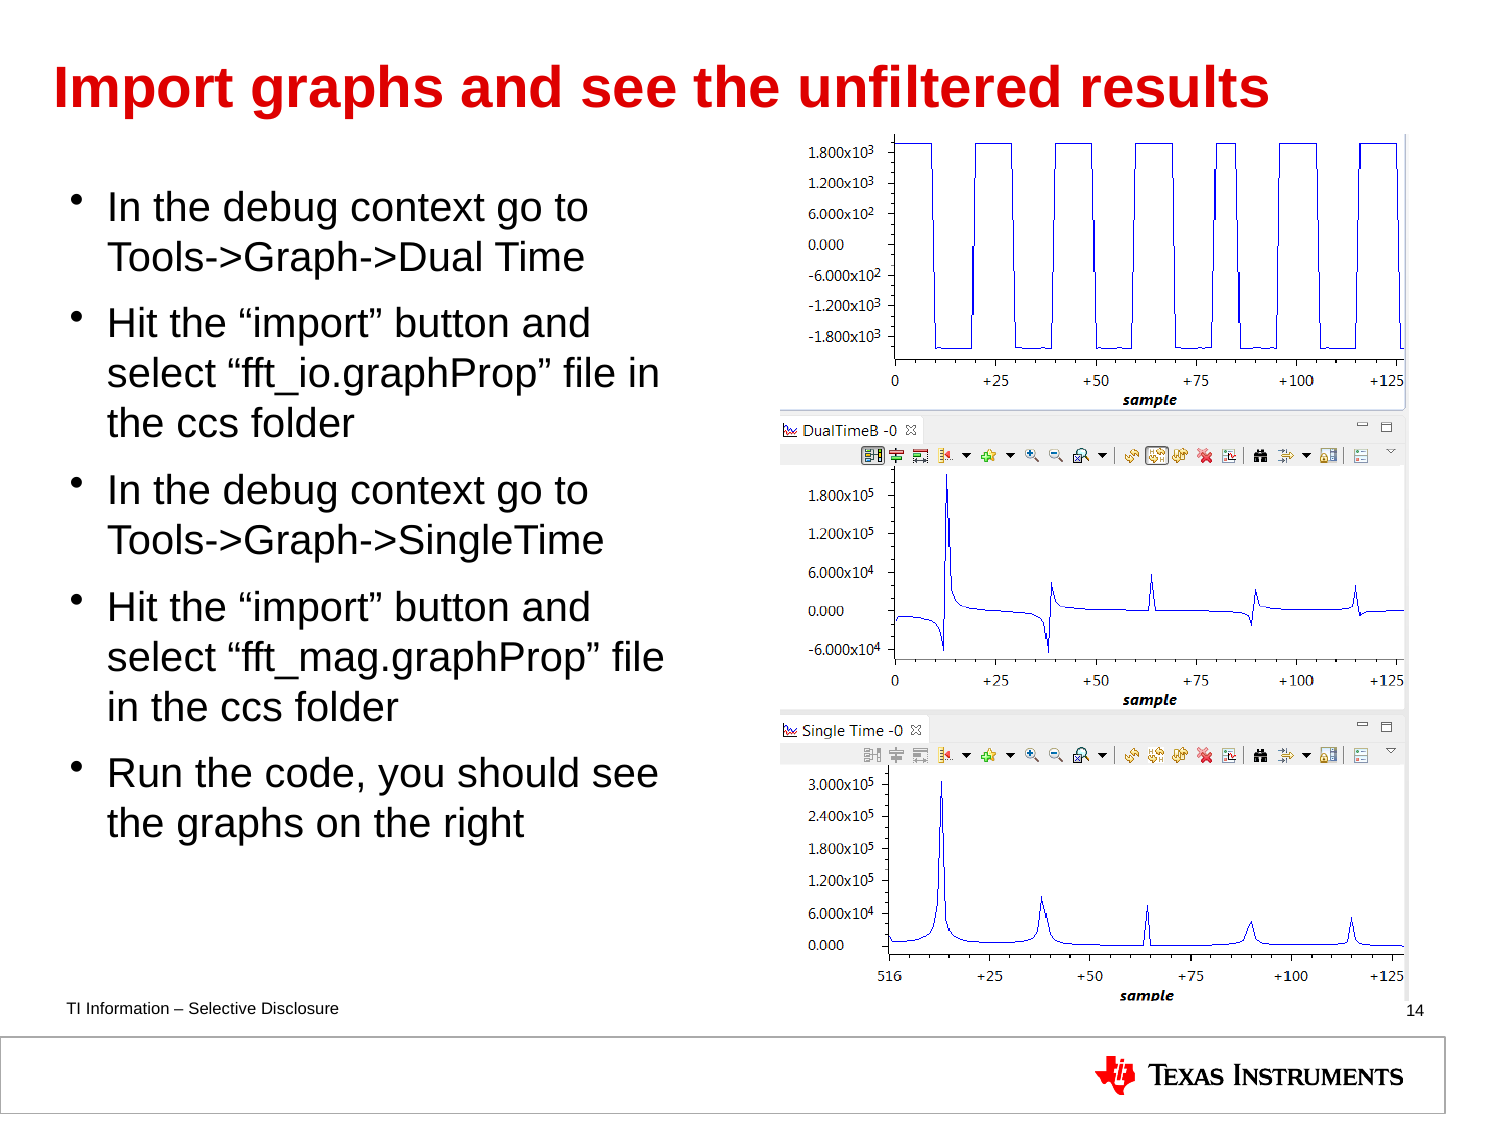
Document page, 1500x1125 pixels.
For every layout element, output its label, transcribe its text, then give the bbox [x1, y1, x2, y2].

title Import graphs and see the unfiltered results [37, 23, 1426, 158]
picture [780, 134, 1409, 1001]
slide_number 14 [1089, 992, 1440, 1027]
list In the debug context go to Tools->Graph->Dual Time Hit the “import” button and select “fft_io.graphProp” file in the ccs folder In the debug context go to Tools->Graph->SingleTime Hit the “import” button and select “fft_mag.graphProp” file in the ccs folder Run the code, you should see the graphs on the right [54, 171, 723, 984]
picture [1095, 1056, 1403, 1095]
